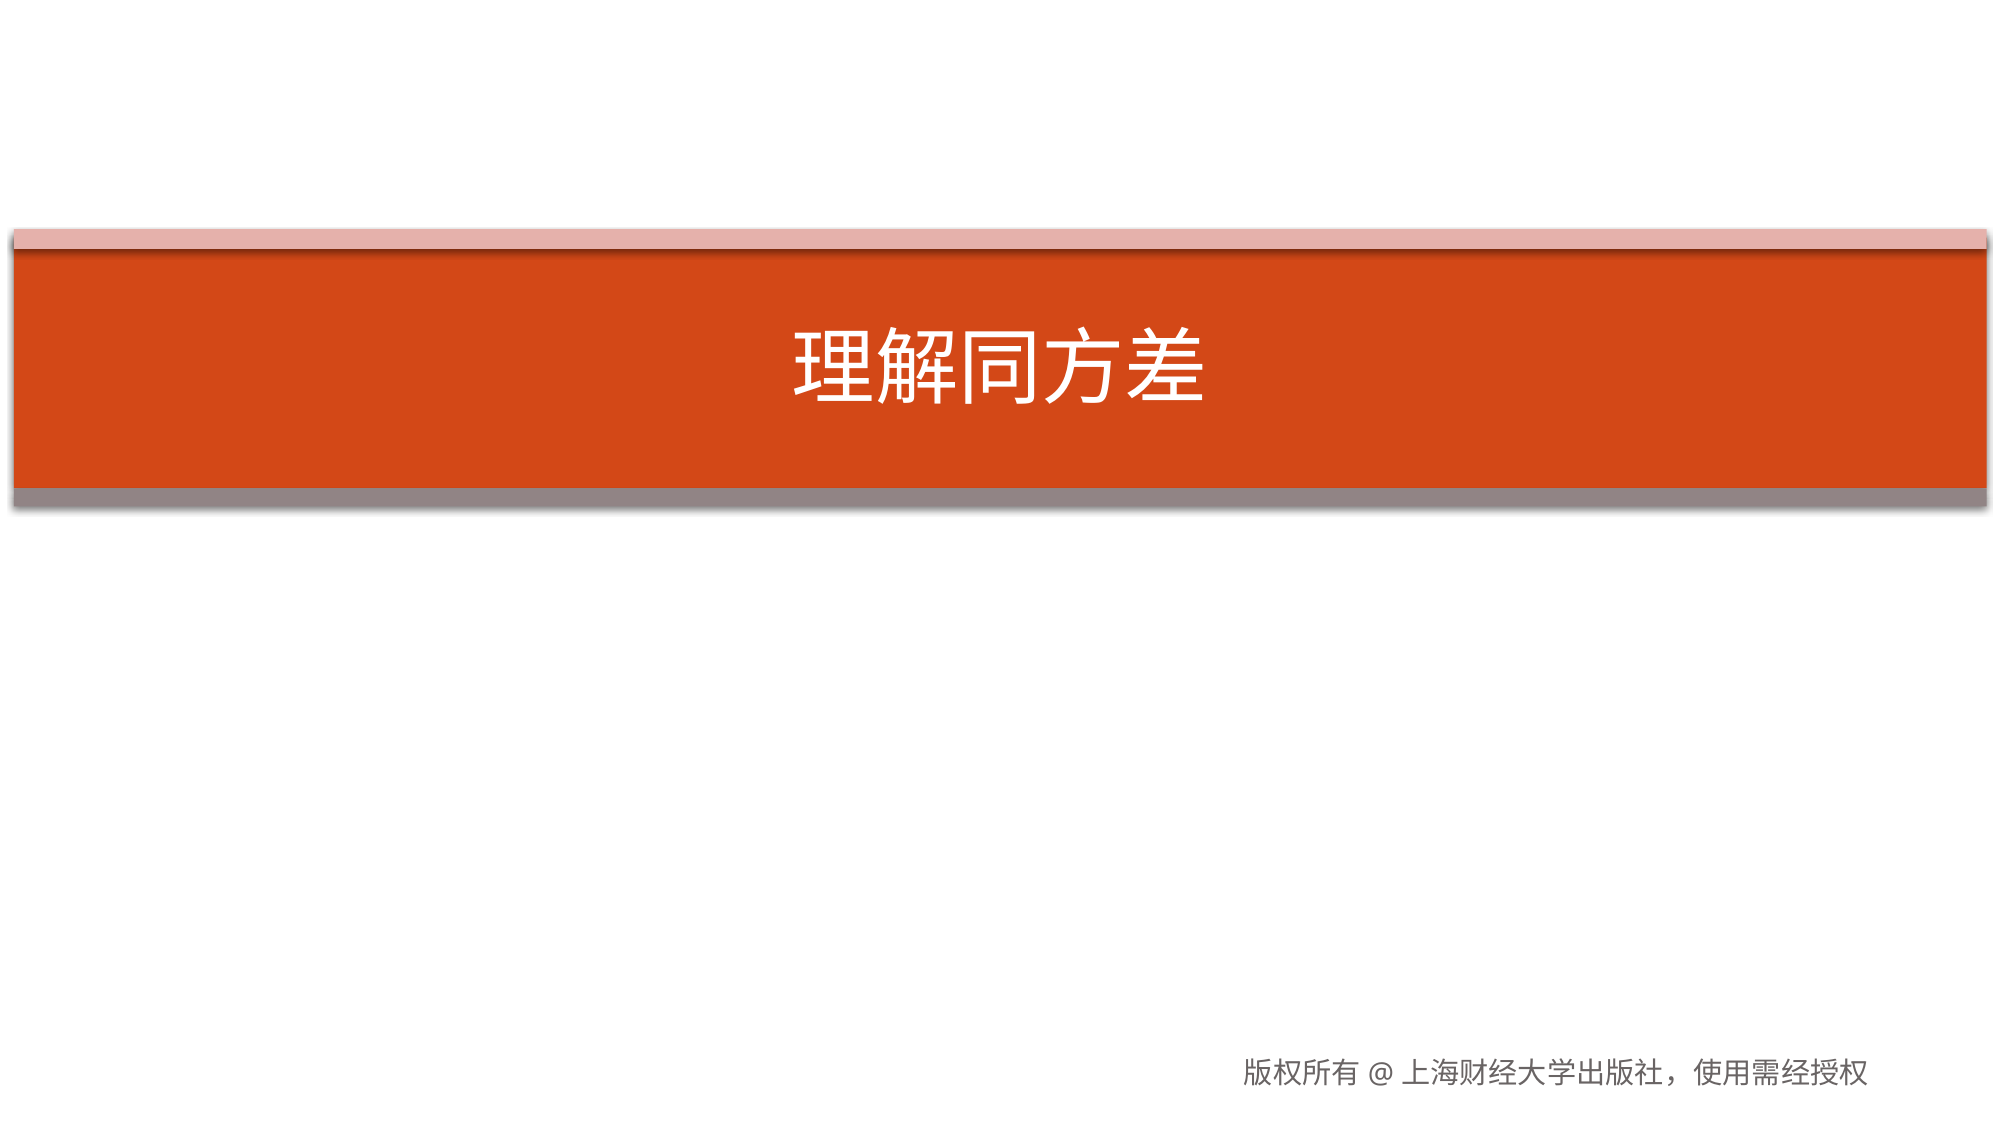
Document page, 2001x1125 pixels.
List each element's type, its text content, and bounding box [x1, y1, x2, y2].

footer 版权所有@上海财经大学出版社，使用需经授权 [1123, 1034, 1990, 1110]
title 理解同方差 [99, 247, 1900, 489]
